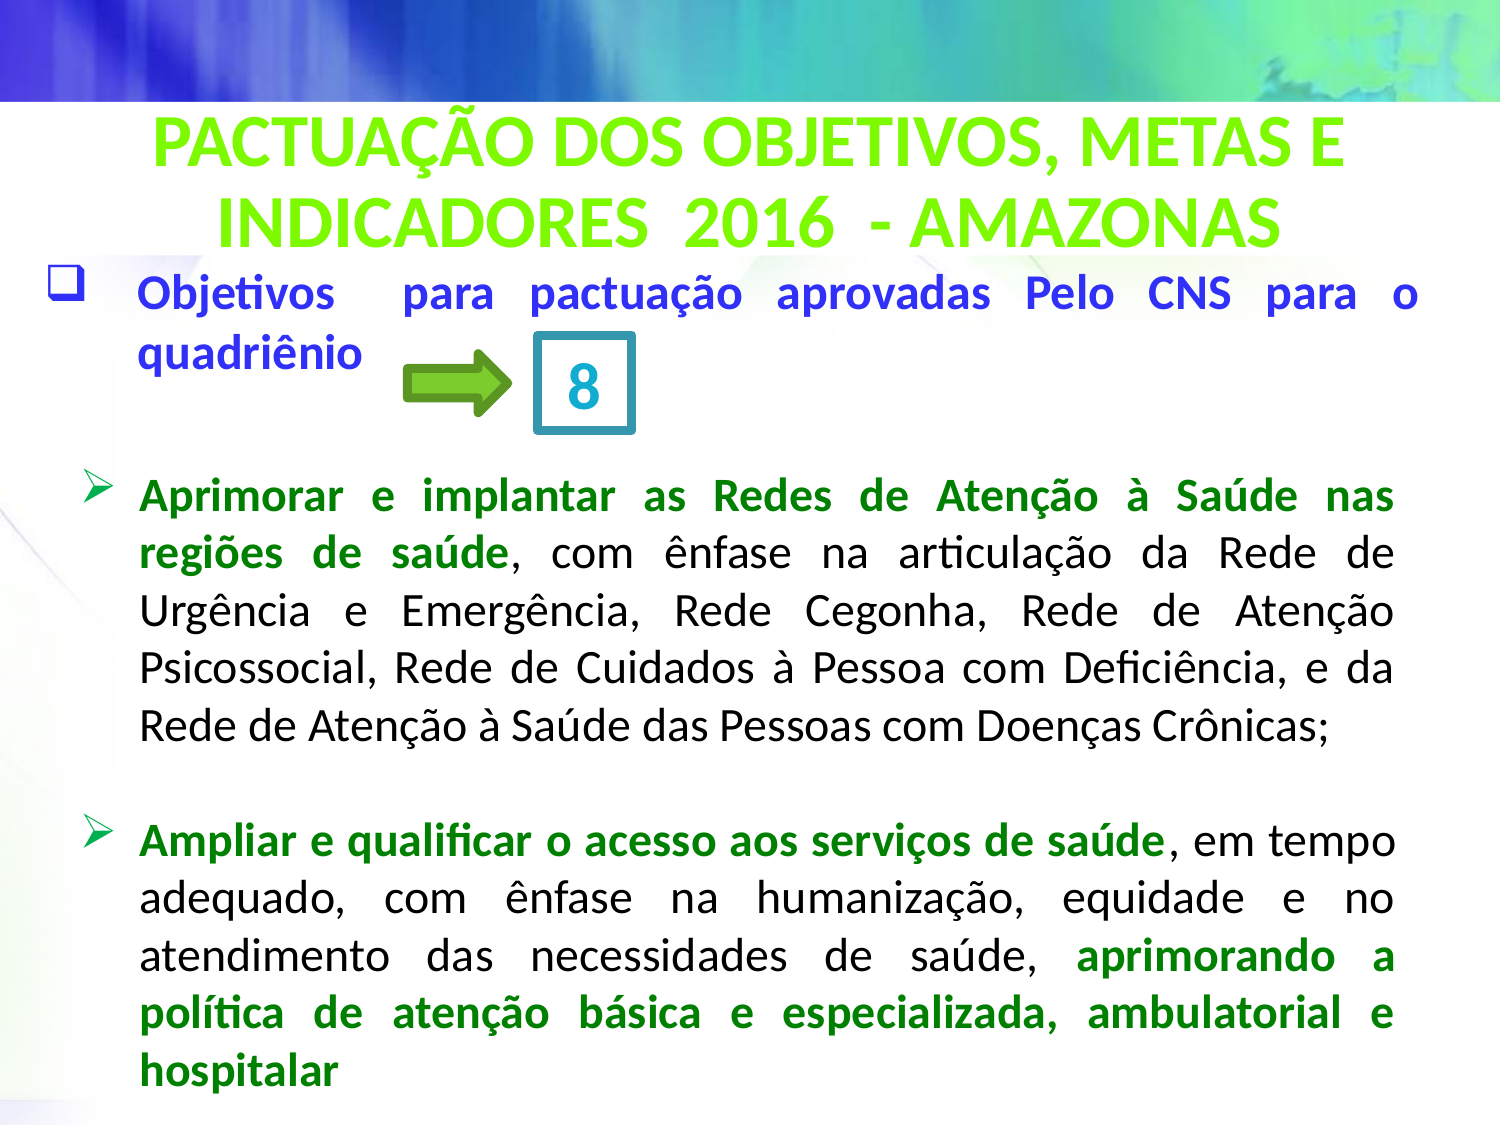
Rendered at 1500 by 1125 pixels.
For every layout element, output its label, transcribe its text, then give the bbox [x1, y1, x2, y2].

text_box Aprimorar e implantar as Redes de Atenção à Saúde nas regiões de saúde, com ênfase na articulação da Rede de Urgência e Emergência, Rede Cegonha, Rede de Atenção Psicossocial, Rede de Cuidados à Pessoa com Deficiência, e da Rede de Atenção à Saúde das Pessoas com Doenças Crônicas; Ampliar e qualificar o acesso aos serviços de saúde, em tempo adequado, com ênfase na humanização, equidade e no atendimento das necessidades de saúde, aprimorando a política de atenção básica e especializada, ambulatorial e hospitalar [64, 456, 1412, 1103]
title Pactuação dos Objetivos, Metas e Indicadores 2016 - amazonas [0, 101, 1500, 256]
text_box 8 [533, 331, 636, 435]
picture [0, 0, 1500, 101]
picture [0, 256, 1500, 1125]
text_box [402, 349, 513, 418]
text_box Objetivos para pactuação aprovadas Pelo CNS para o quadriênio [29, 251, 1436, 417]
